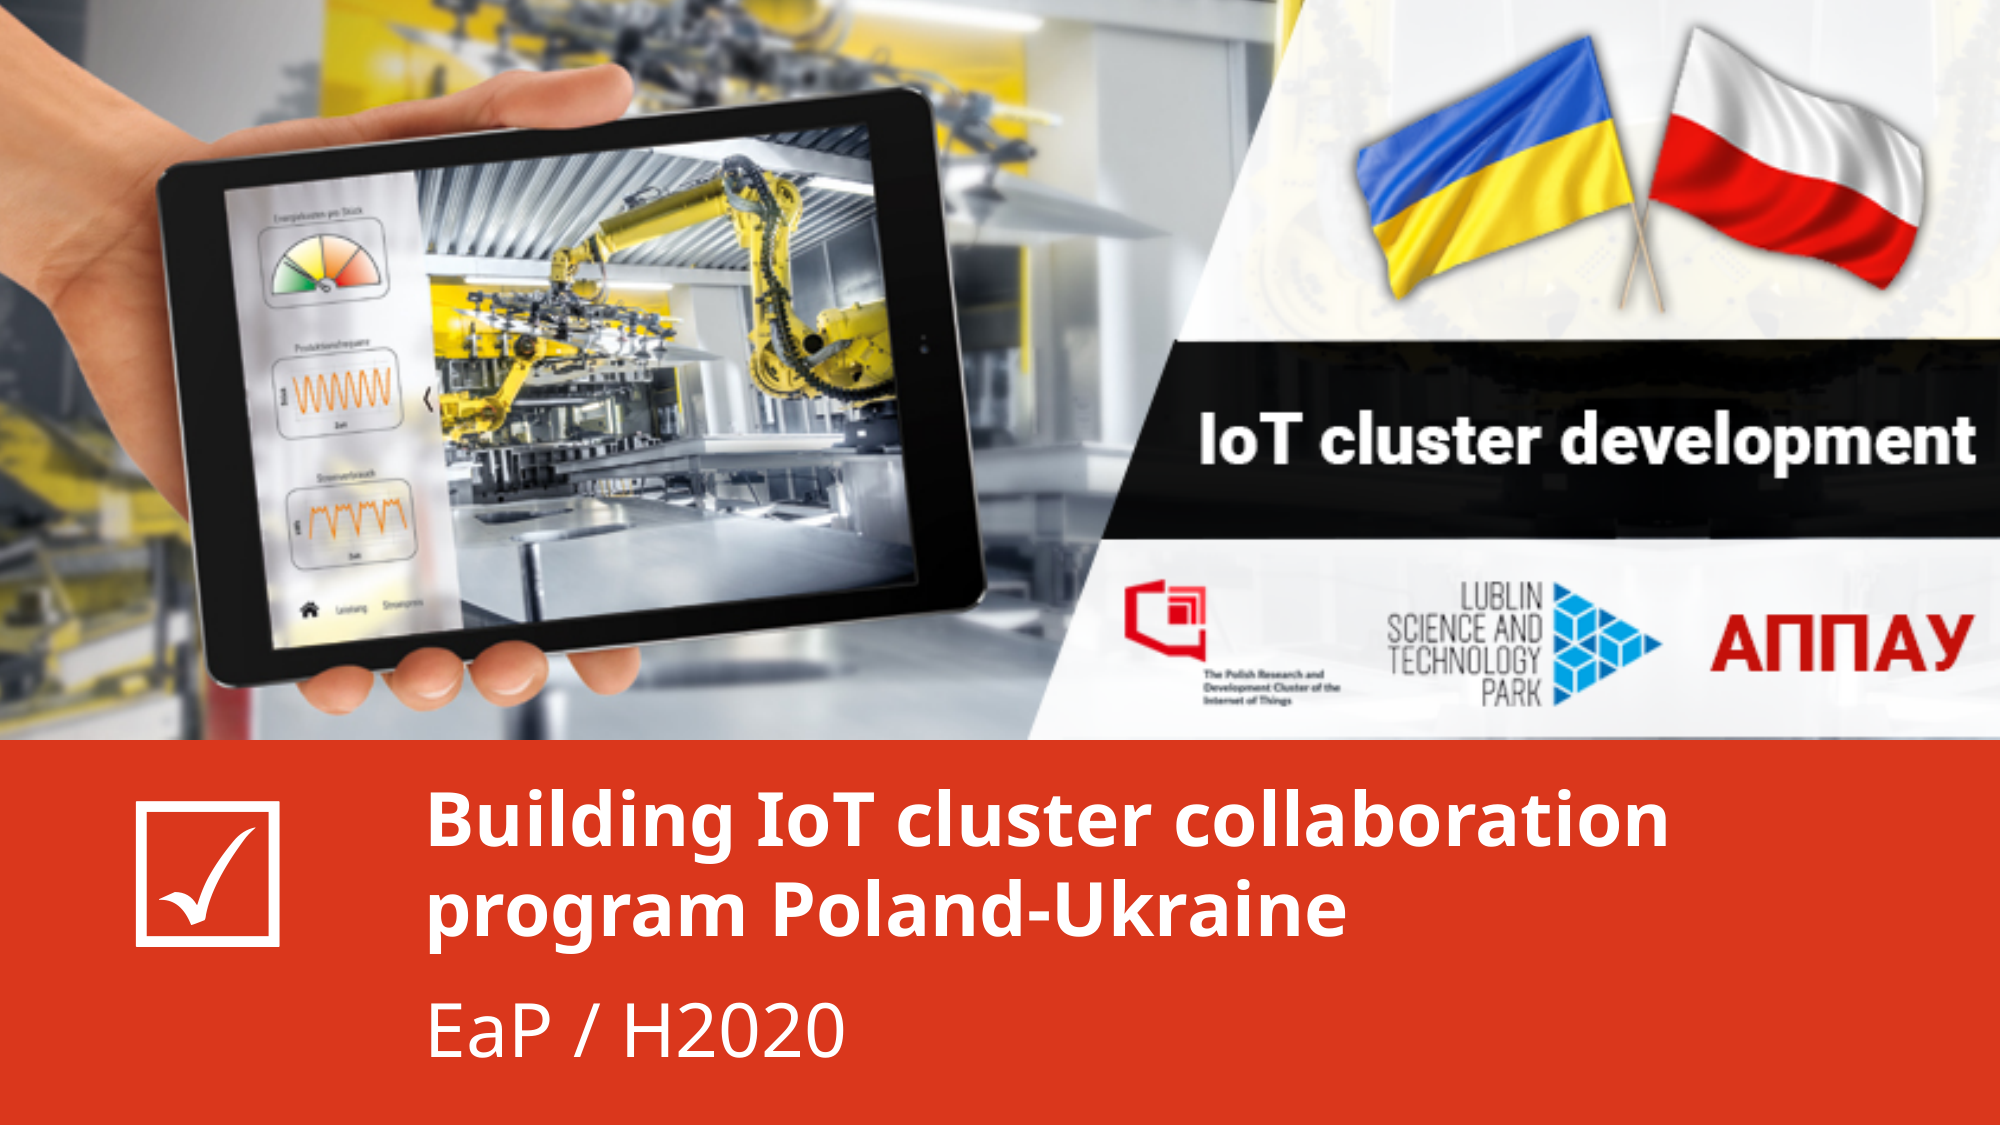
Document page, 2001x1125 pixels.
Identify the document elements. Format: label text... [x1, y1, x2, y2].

title EaP / H2020 [409, 839, 1685, 1081]
text_box [0, 740, 2000, 1125]
text_box ☑ [103, 740, 314, 998]
text_box Building IoT cluster collaboration program Poland-Ukraine [409, 763, 1860, 961]
picture [0, 0, 2000, 740]
